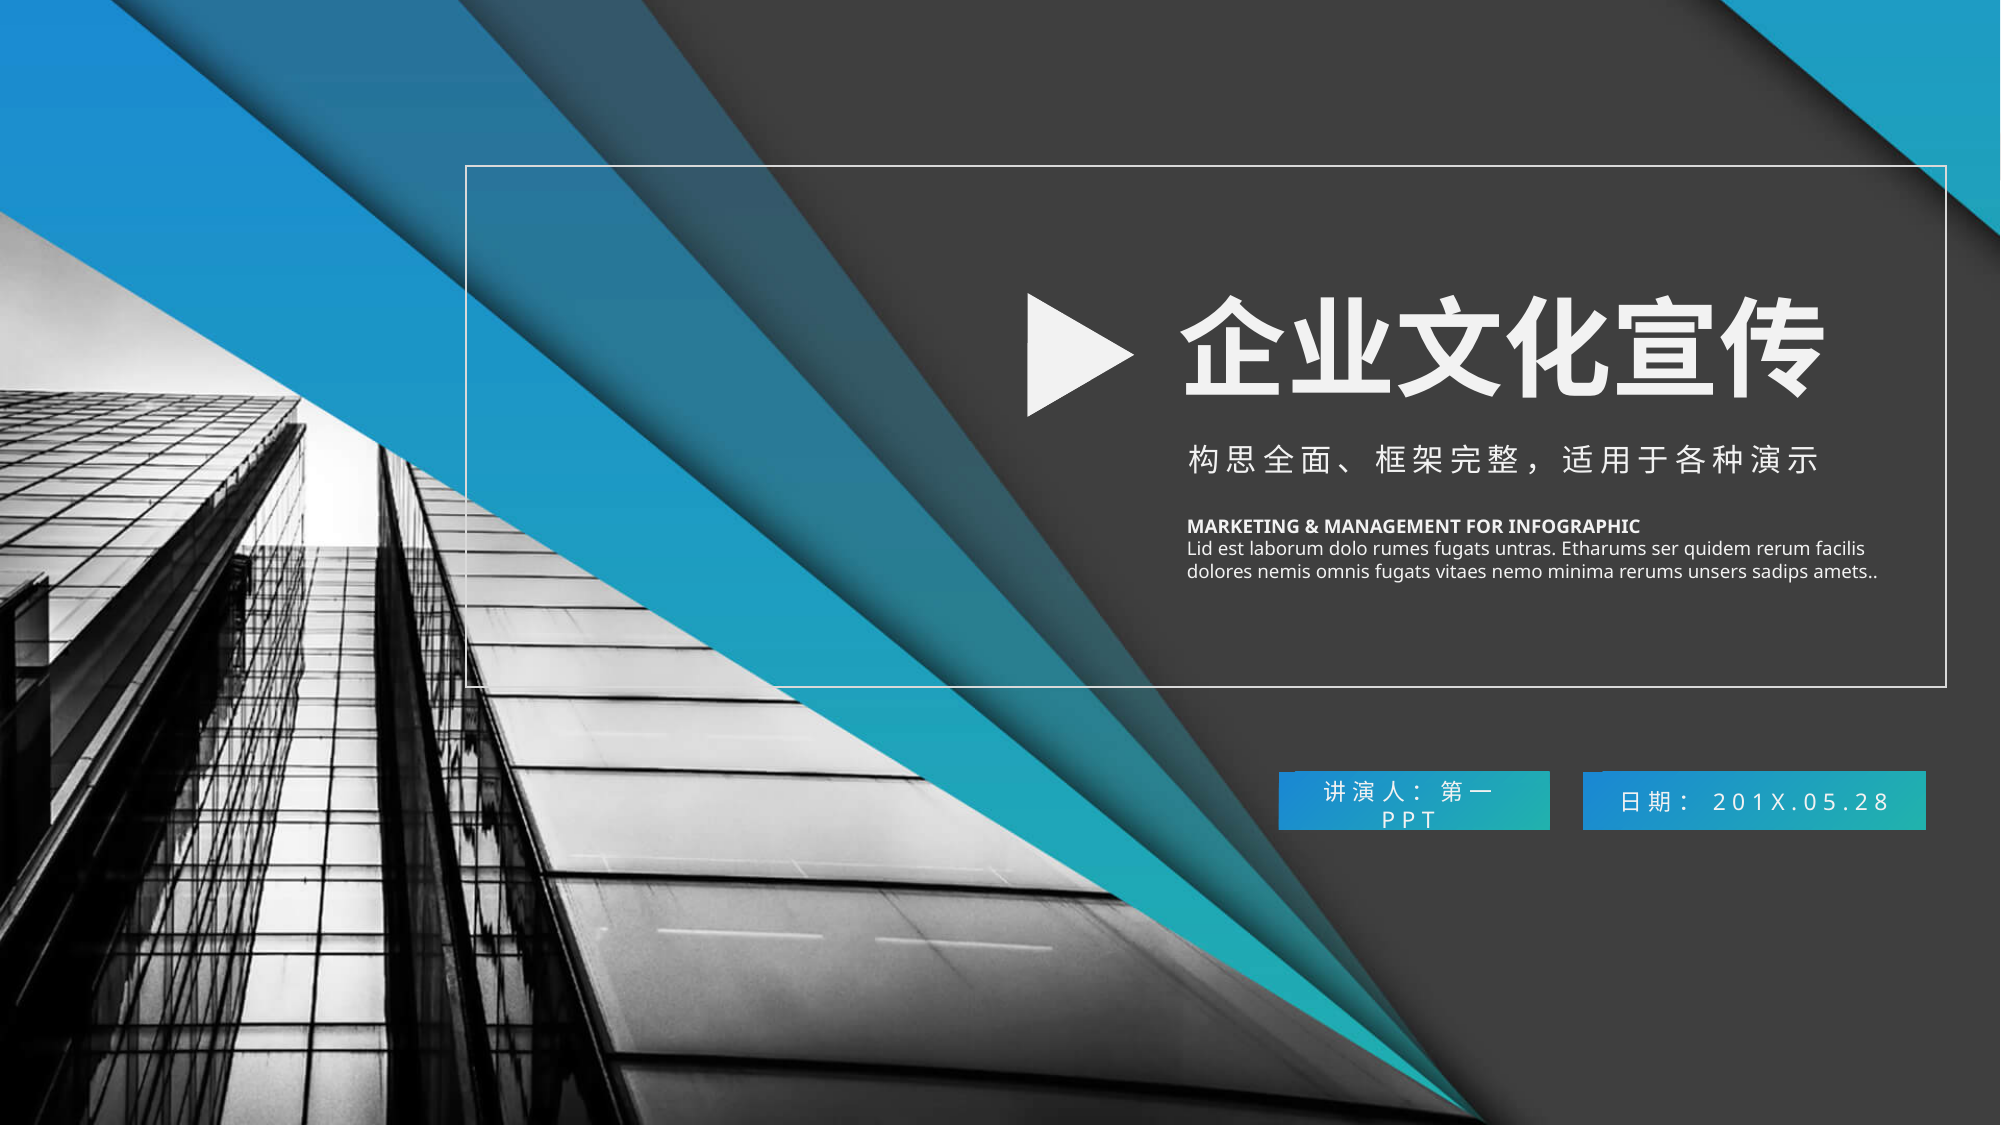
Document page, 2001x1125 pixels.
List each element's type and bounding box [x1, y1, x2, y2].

text_box [1278, 771, 1926, 830]
picture [0, 0, 2001, 1125]
text_box [1027, 292, 1135, 417]
